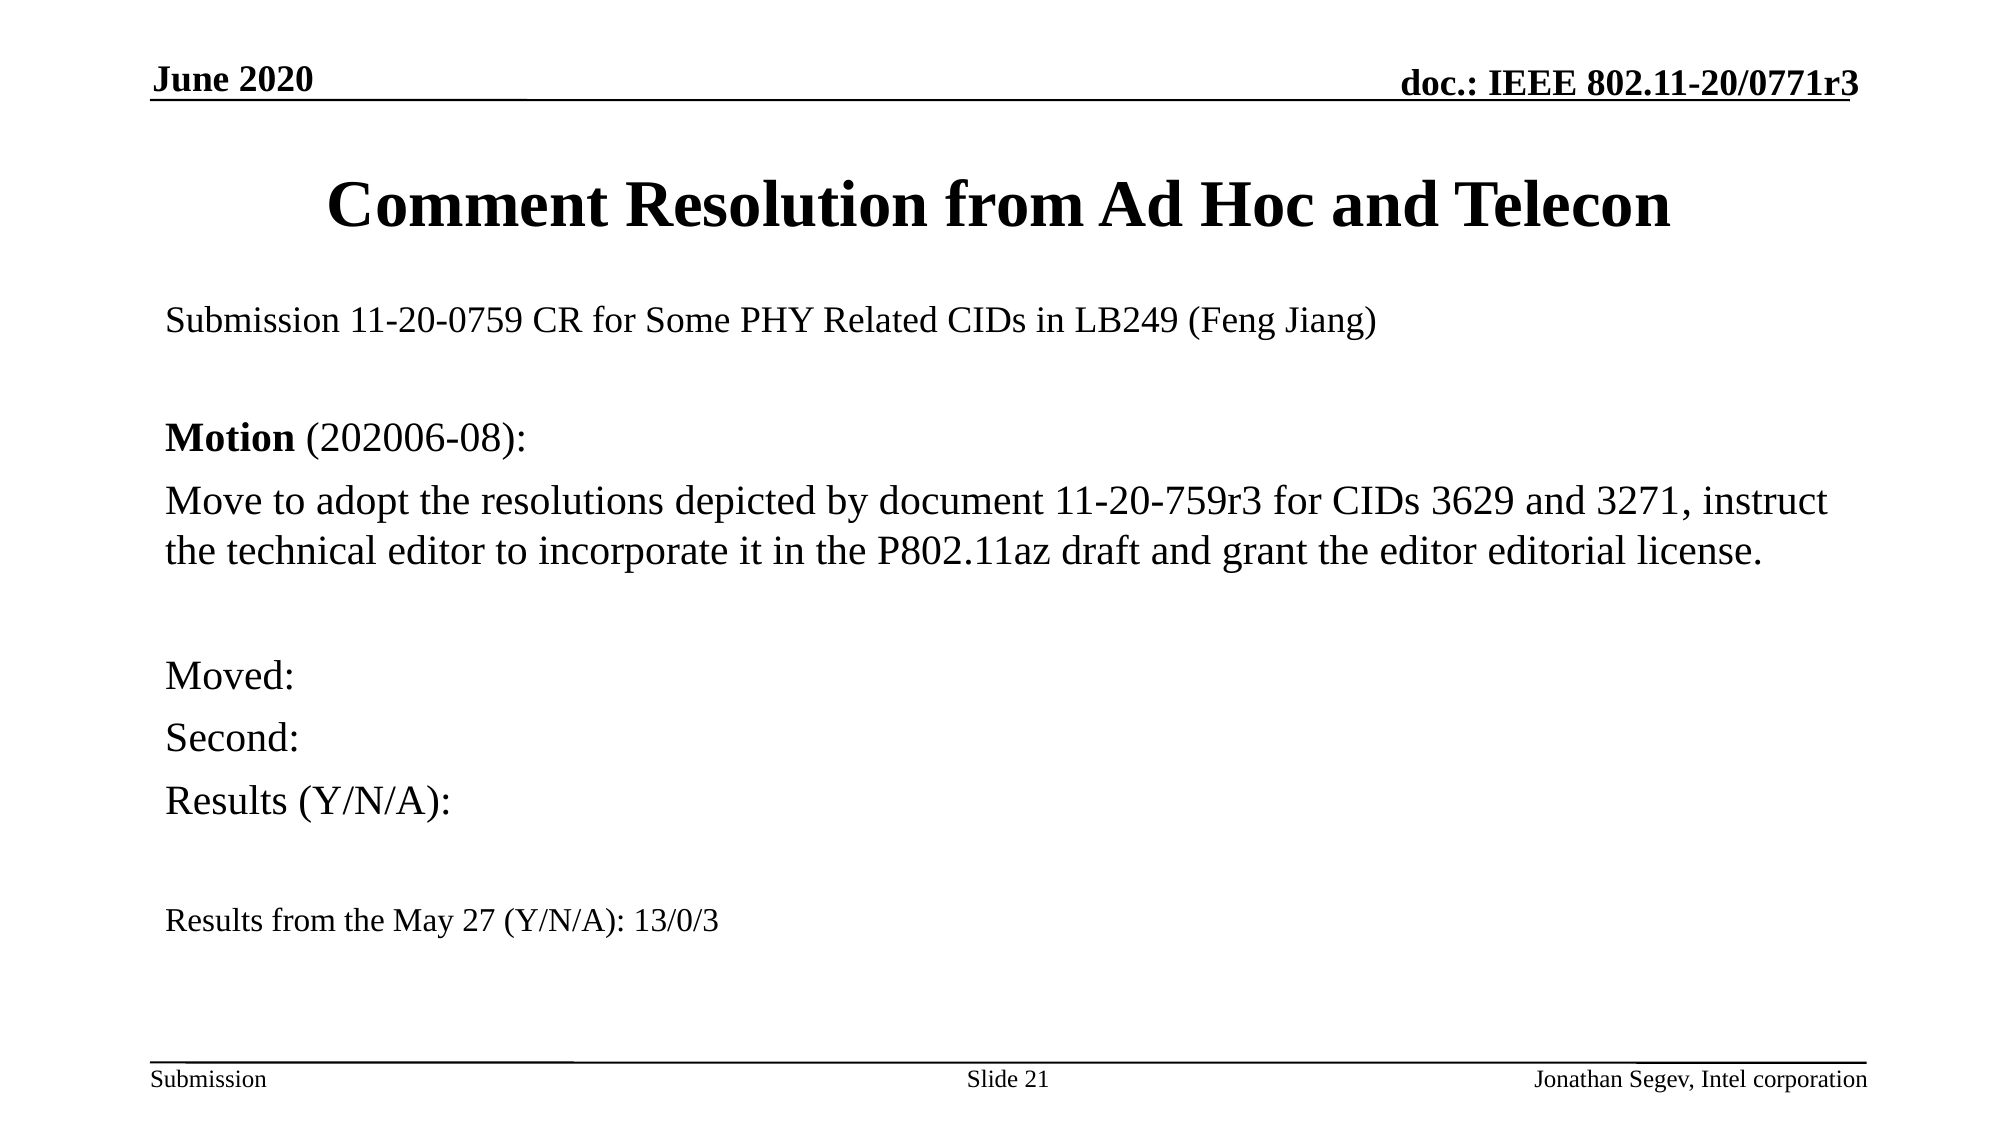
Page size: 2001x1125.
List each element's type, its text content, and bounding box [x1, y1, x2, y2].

slide_number Slide 21 [950, 1061, 1067, 1123]
title Comment Resolution from Ad Hoc and Telecon [149, 112, 1850, 286]
list Submission 11-20-0759 CR for Some PHY Related CIDs in LB249 (Feng Jiang) Motion (202006-08): Move to adopt the resolutions depicted by document 11-20-759r3 for CIDs 3629 and 3271, instruct the technical editor to incorporate it in the P802.11az draft and grant the editor editorial license. Moved: Second: Results (Y/N/A): Results from the May 27 (Y/N/A): 13/0/3 [149, 286, 1850, 1000]
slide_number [152, 54, 563, 100]
footer Jonathan Segev, Intel corporation [1171, 1061, 1869, 1093]
